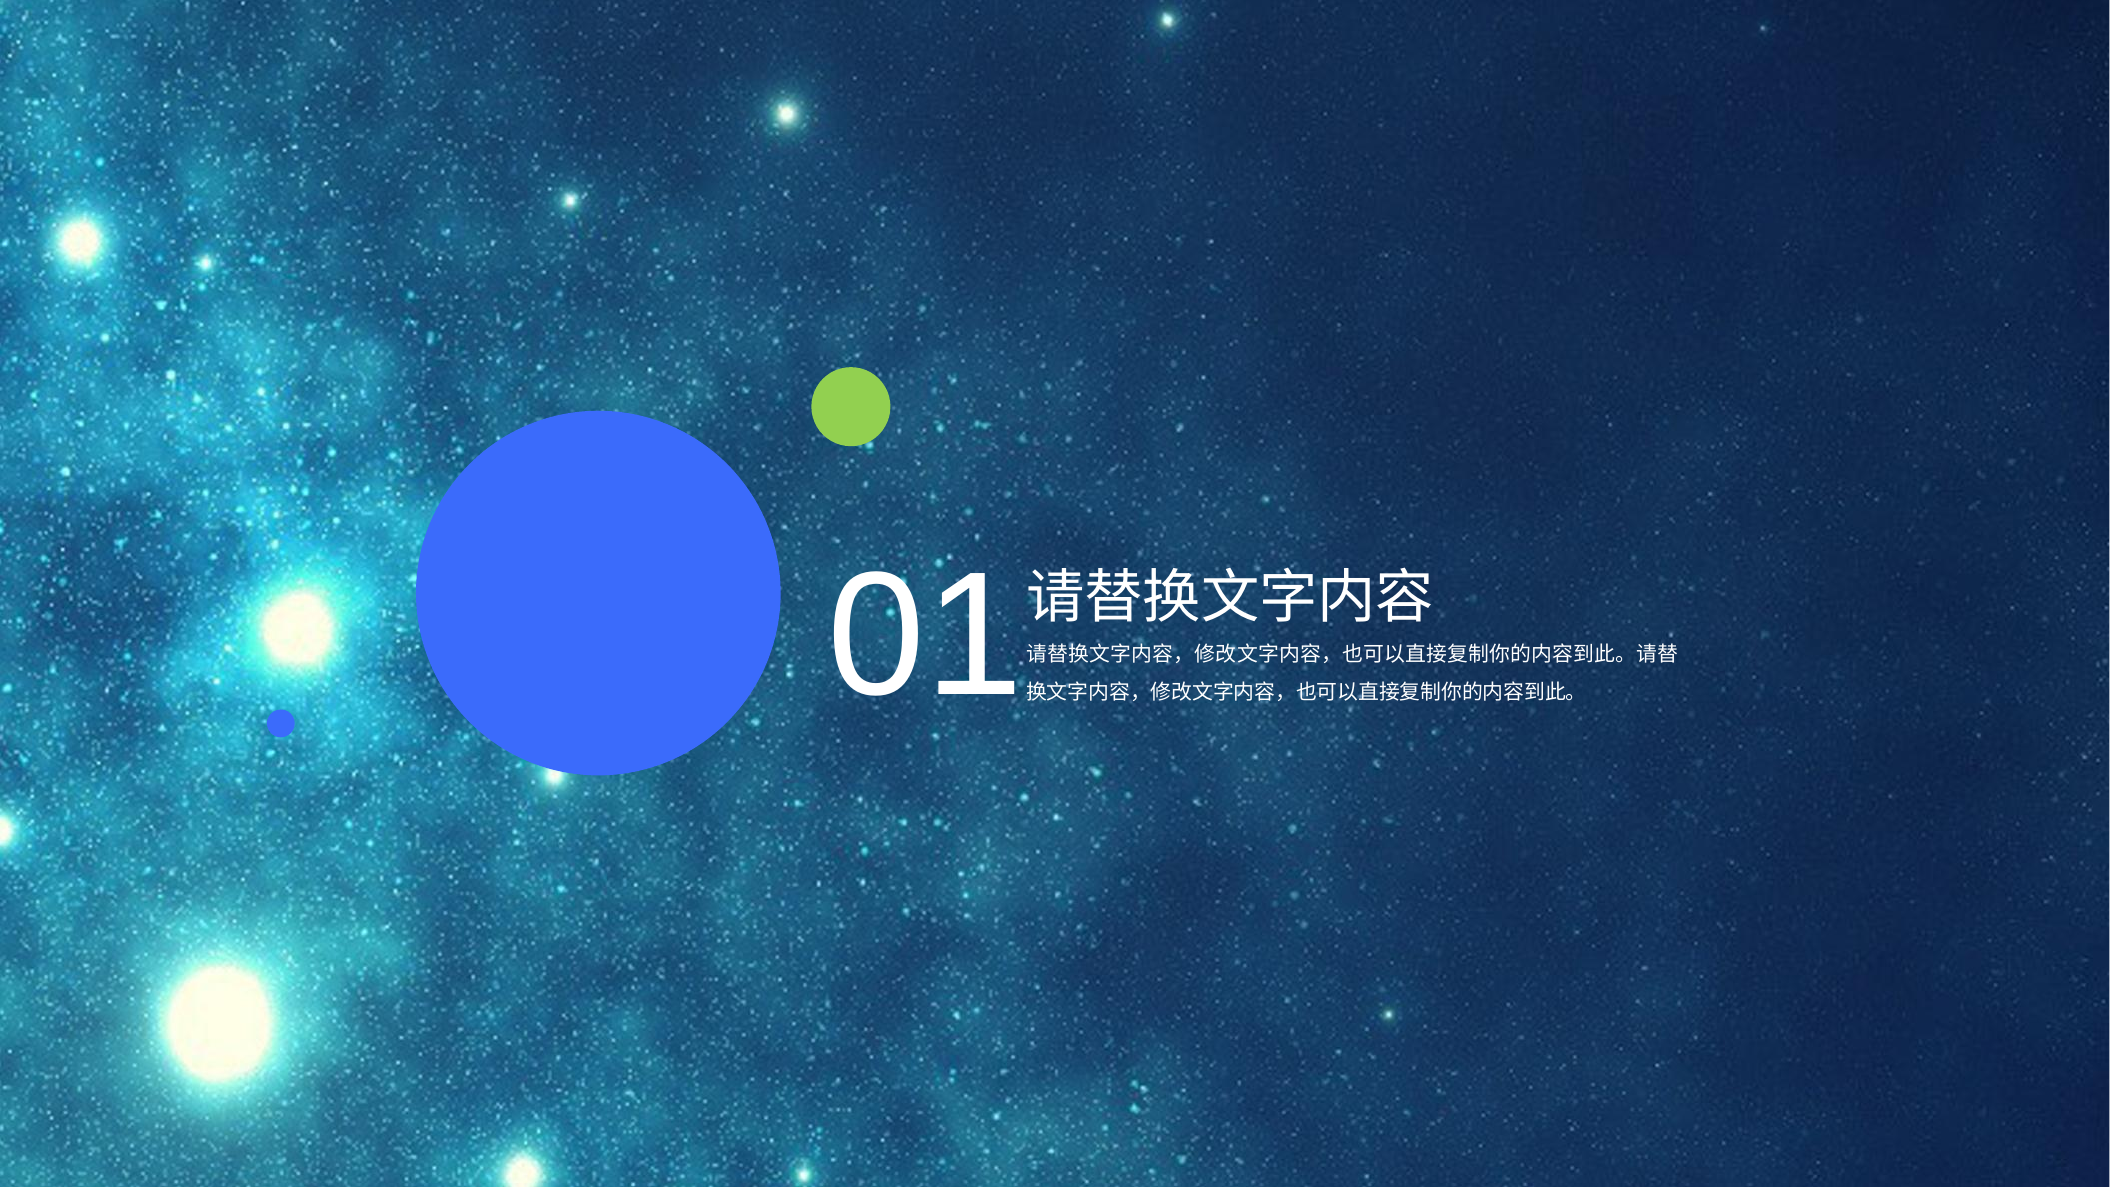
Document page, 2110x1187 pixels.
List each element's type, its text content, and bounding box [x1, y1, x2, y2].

text_box 请替换文字内容 [1026, 537, 1495, 628]
text_box [811, 367, 891, 447]
text_box [415, 410, 780, 776]
text_box 01 [780, 511, 1070, 737]
text_box [266, 709, 295, 738]
picture [0, 0, 2110, 1187]
text_box 请替换文字内容，修改文字内容，也可以直接复制你的内容到此。请替换文字内容，修改文字内容，也可以直接复制你的内容到此。 [1026, 628, 1679, 704]
